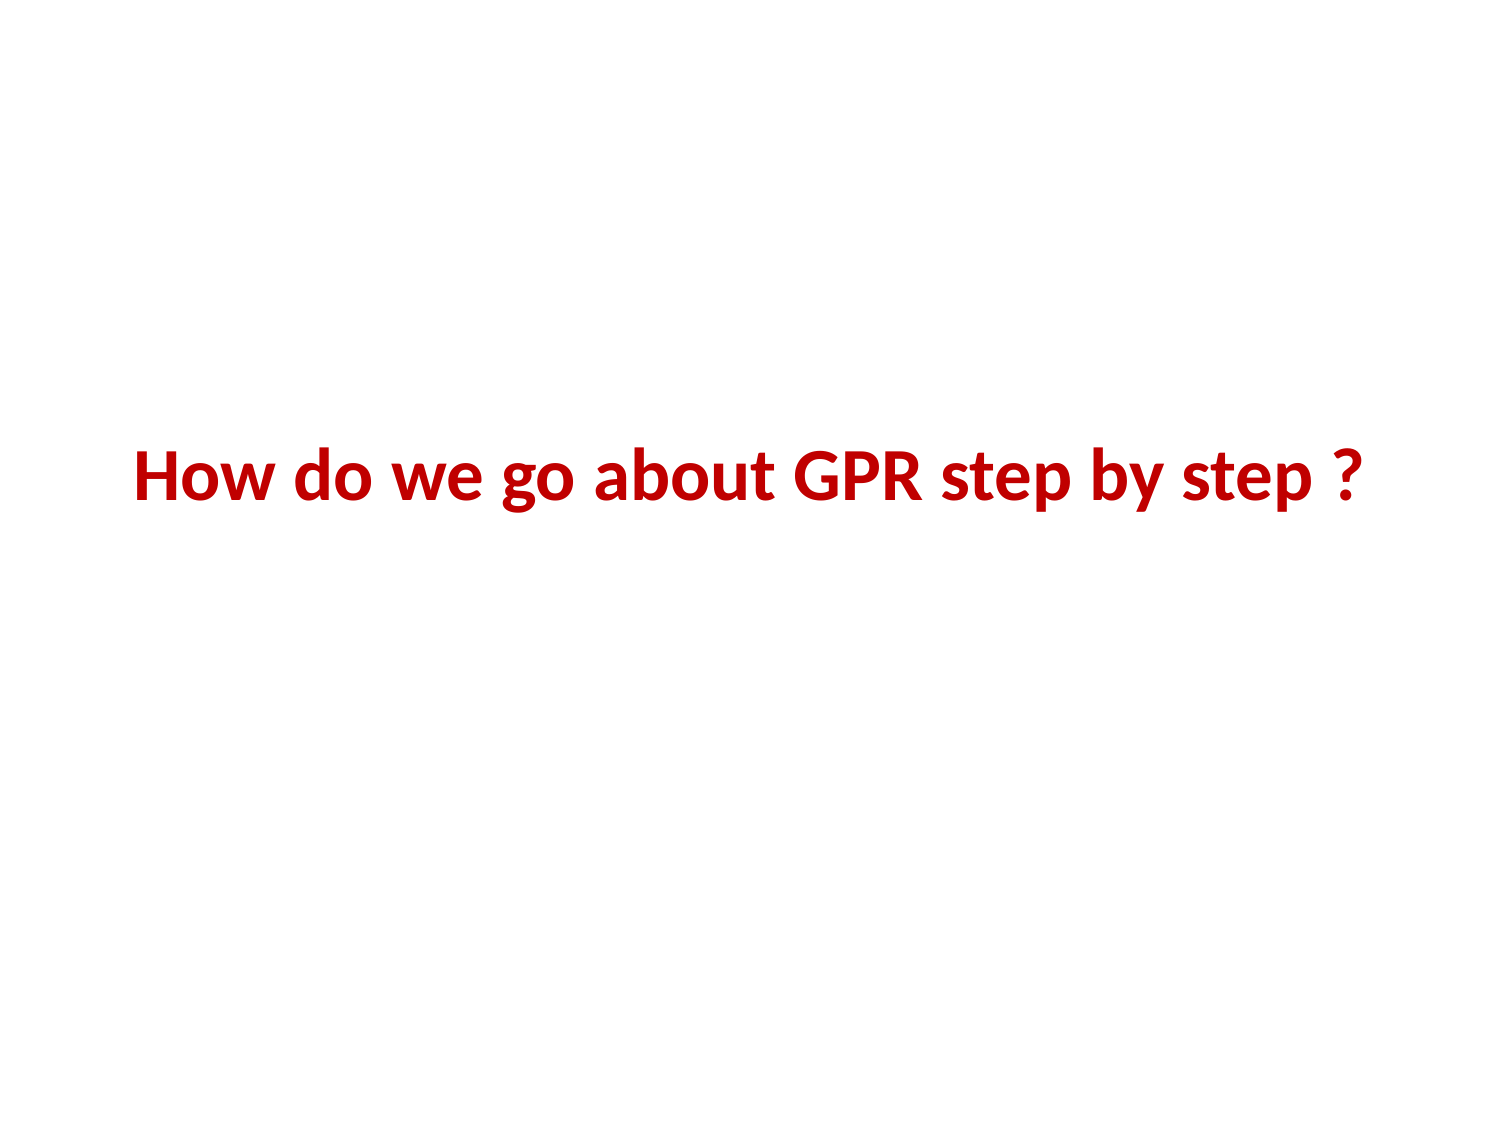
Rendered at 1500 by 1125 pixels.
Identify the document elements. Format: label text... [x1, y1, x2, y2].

title How do we go about GPR step by step ? [112, 349, 1388, 591]
